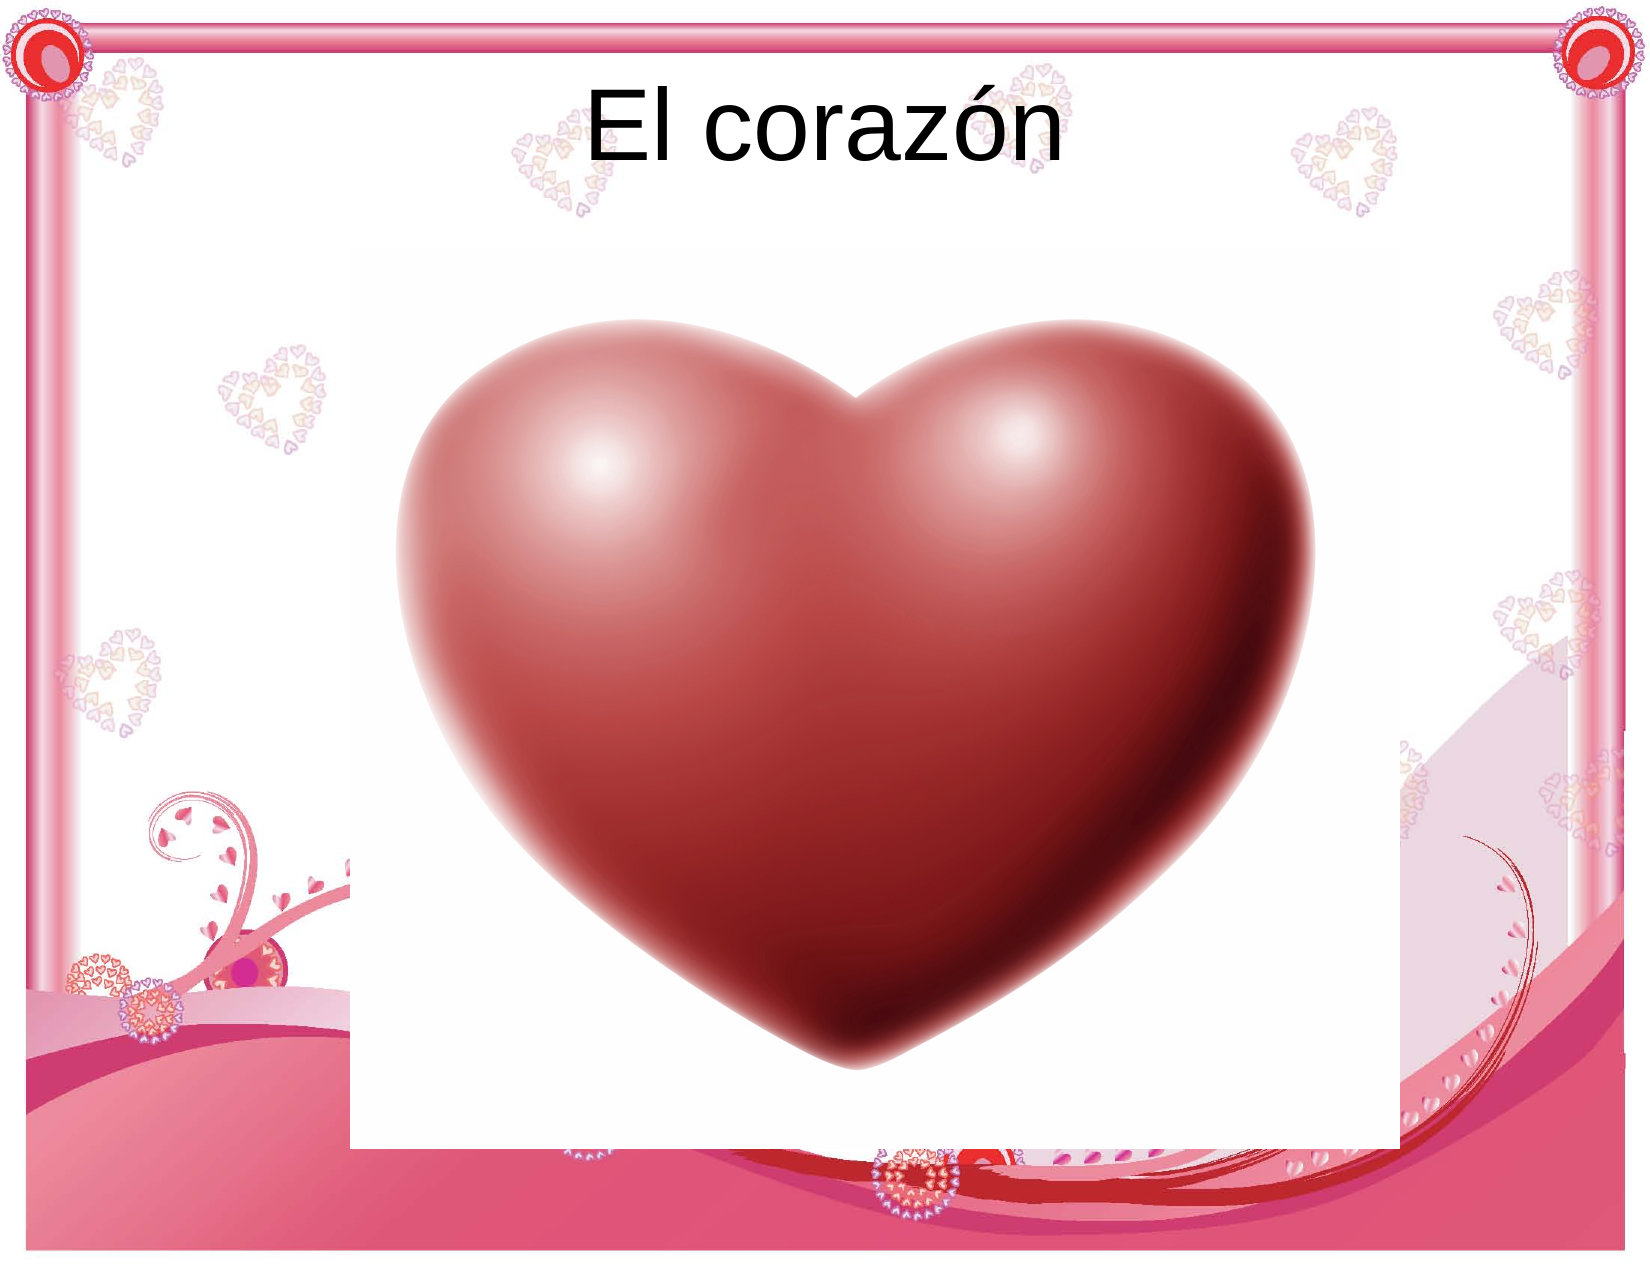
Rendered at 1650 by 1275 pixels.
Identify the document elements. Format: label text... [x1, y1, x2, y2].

picture [0, 0, 1650, 1275]
title El corazón [82, 51, 1568, 264]
